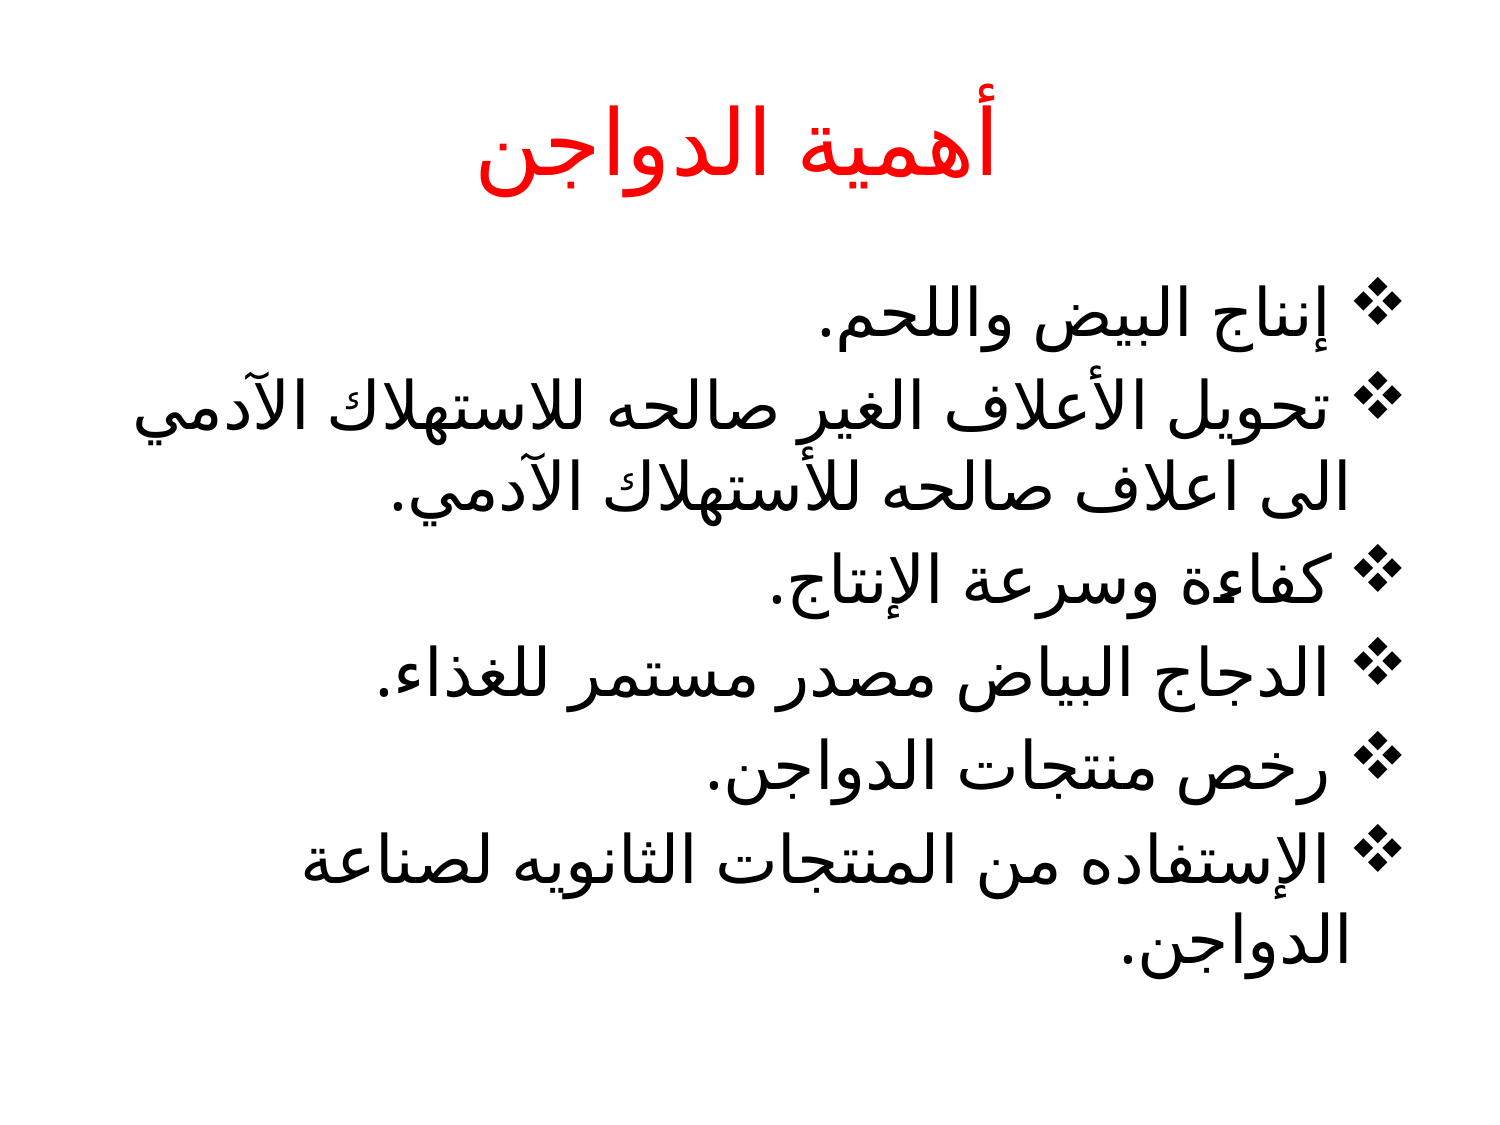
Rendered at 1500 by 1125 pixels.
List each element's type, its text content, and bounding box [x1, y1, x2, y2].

title أهمية الدواجن [75, 45, 1425, 233]
list إنناج البيض واللحم. تحويل الأعلاف الغير صالحه للاستهلاك الآدمي الى اعلاف صالحه للأستهلاك الآدمي. كفاءة وسرعة الإنتاج. الدجاج البياض مصدر مستمر للغذاء. رخص منتجات الدواجن. الإستفاده من المنتجات الثانويه لصناعة الدواجن. [75, 262, 1425, 1005]
